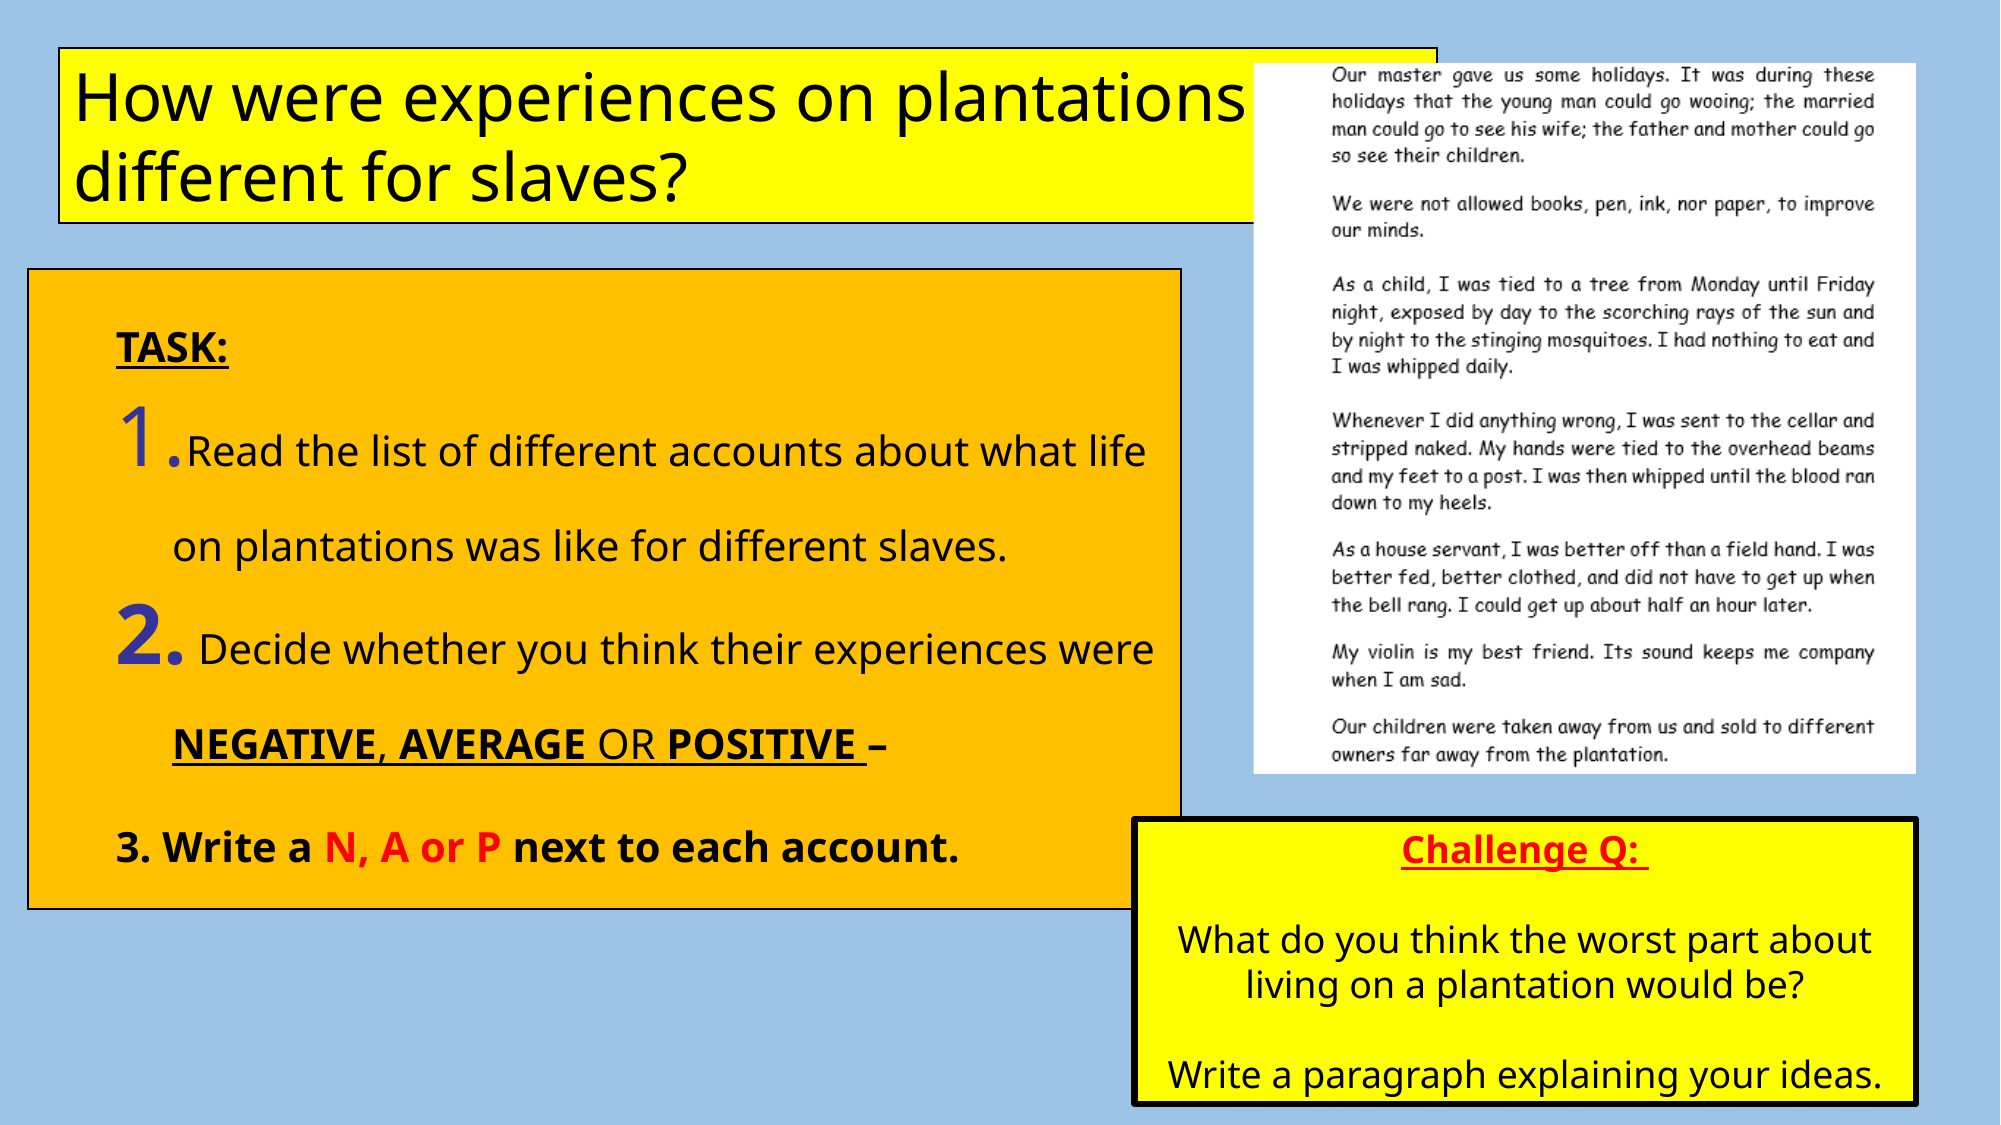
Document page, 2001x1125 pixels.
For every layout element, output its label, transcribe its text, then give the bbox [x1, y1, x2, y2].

text_box TASK: Read the list of different accounts about what life on plantations was like for different slaves. Decide whether you think their experiences were NEGATIVE, AVERAGE OR POSITIVE – 3. Write a N, A or P next to each account. [27, 268, 1181, 910]
text_box How were experiences on plantations different for slaves? [58, 47, 1438, 223]
text_box Challenge Q: What do you think the worst part about living on a plantation would be? Write a paragraph explaining your ideas. [1134, 819, 1916, 1104]
picture [1253, 63, 1916, 774]
